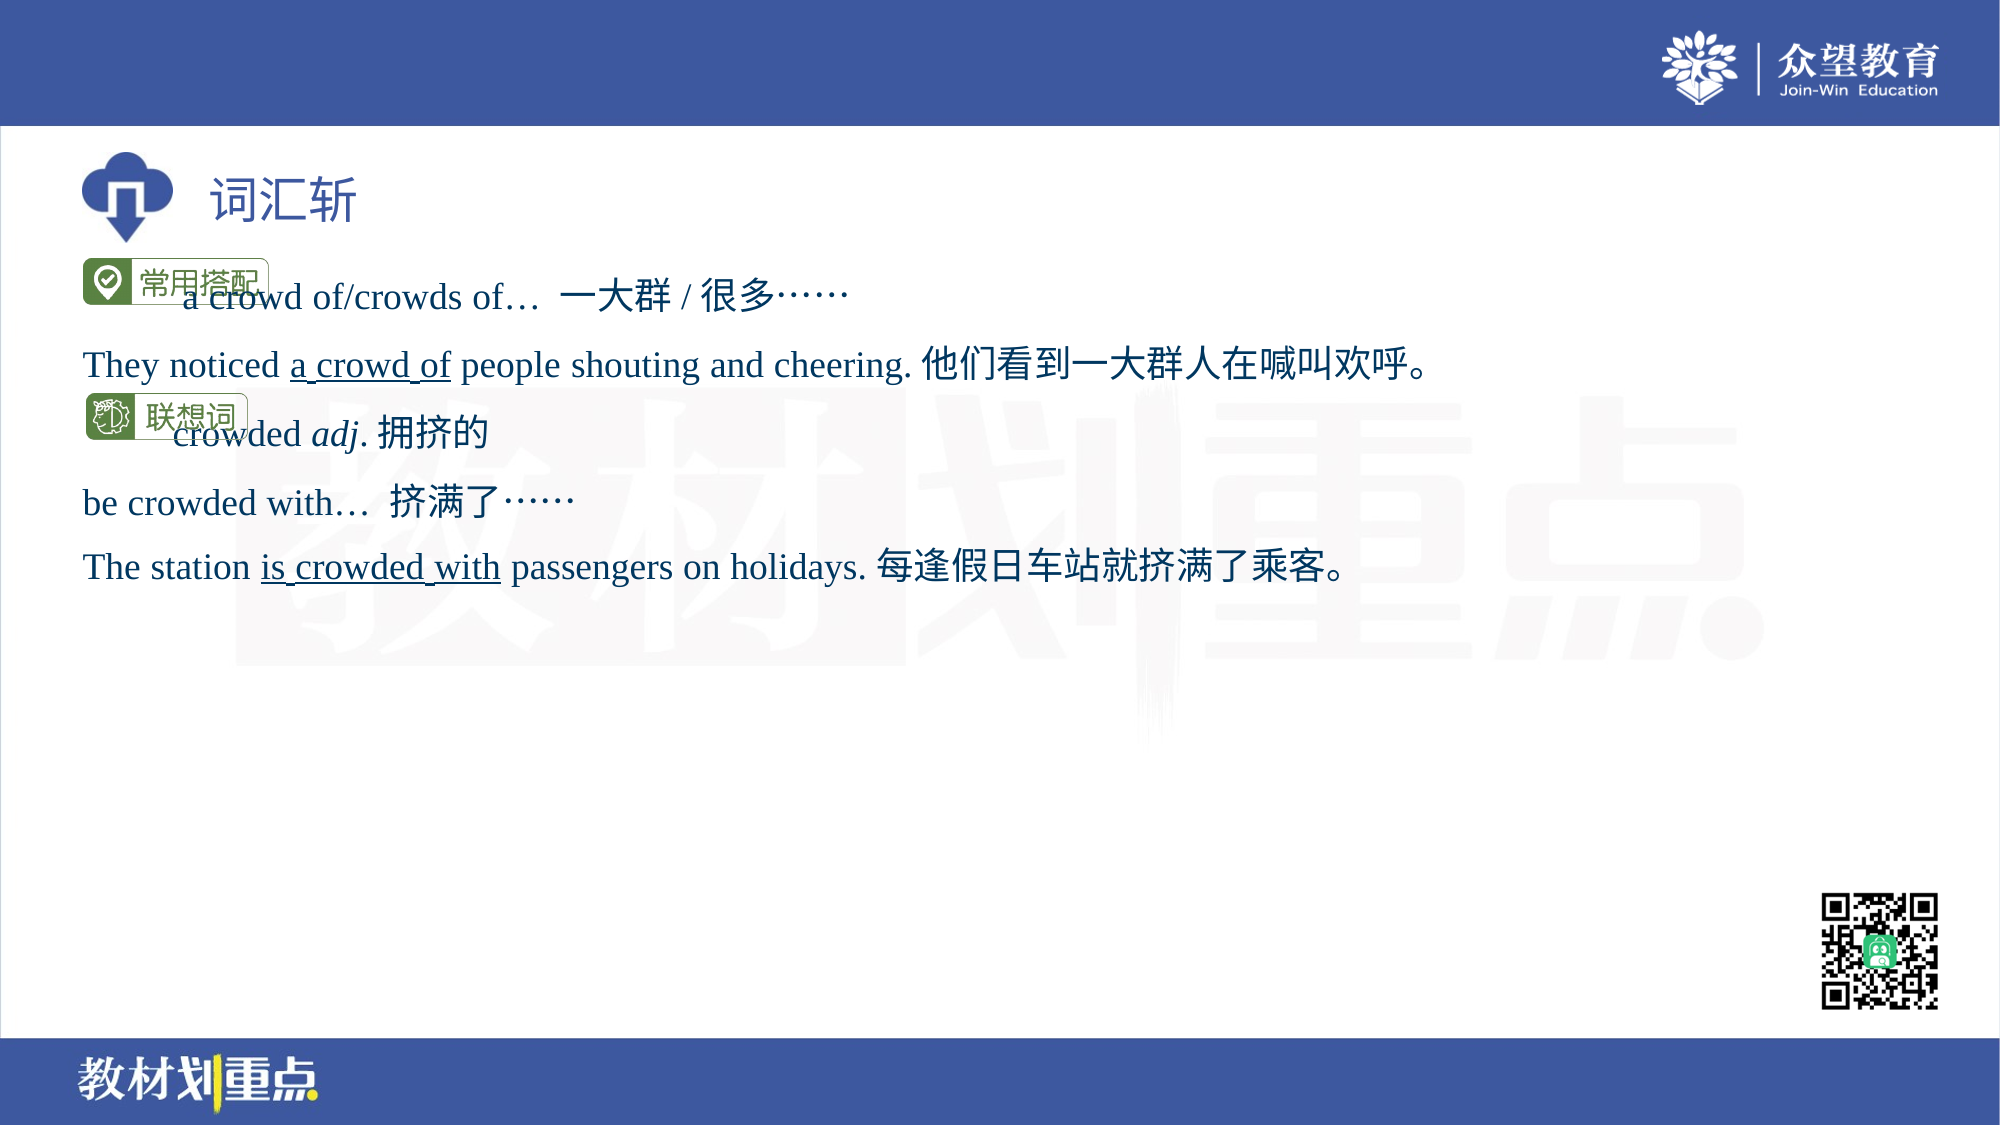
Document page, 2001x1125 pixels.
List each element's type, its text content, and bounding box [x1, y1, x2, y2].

picture [0, 0, 2000, 1125]
text_box a crowd of/crowds of… 一大群/很多…… They noticed a crowd of people shouting and cheering.他们看到一大群人在喊叫欢呼。 crowded adj.拥挤的 be crowded with… 挤满了…… The station is crowded with passengers on holidays.每逢假日车站就挤满了乘客。 [82, 247, 1817, 580]
